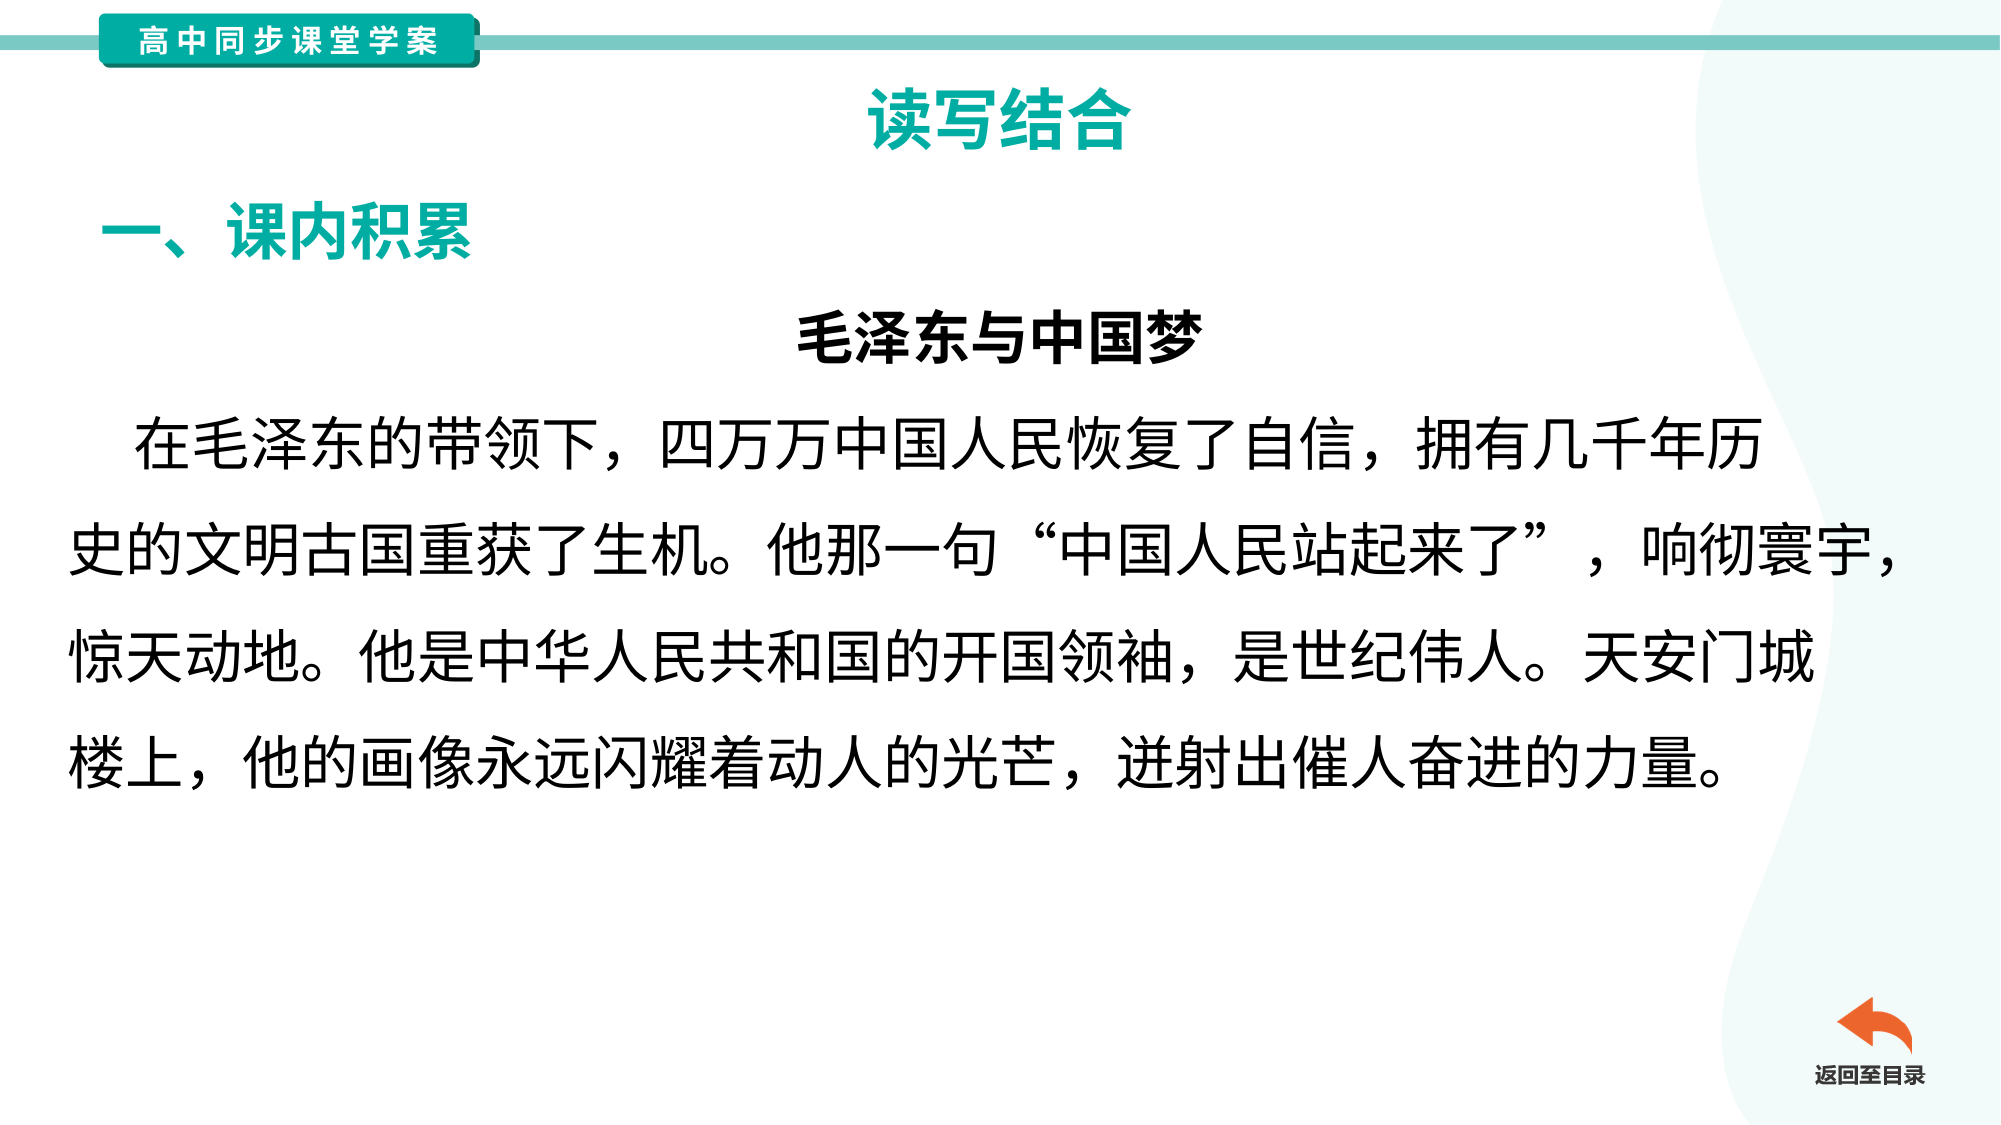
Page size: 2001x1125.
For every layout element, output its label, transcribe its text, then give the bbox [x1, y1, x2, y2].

picture [0, 0, 2000, 1125]
text_box 一、课内积累 [100, 156, 1899, 264]
text_box 毛泽东与中国梦 在毛泽东的带领下，四万万中国人民恢复了自信，拥有几千年历 史的文明古国重获了生机。他那一句“中国人民站起来了”，响彻寰宇， 惊天动地。他是中华人民共和国的开国领袖，是世纪伟人。天安门城 楼上，他的画像永远闪耀着动人的光芒，迸射出催人奋进的力量。 [100, 264, 1899, 797]
text_box 读写结合 [100, 76, 1899, 156]
